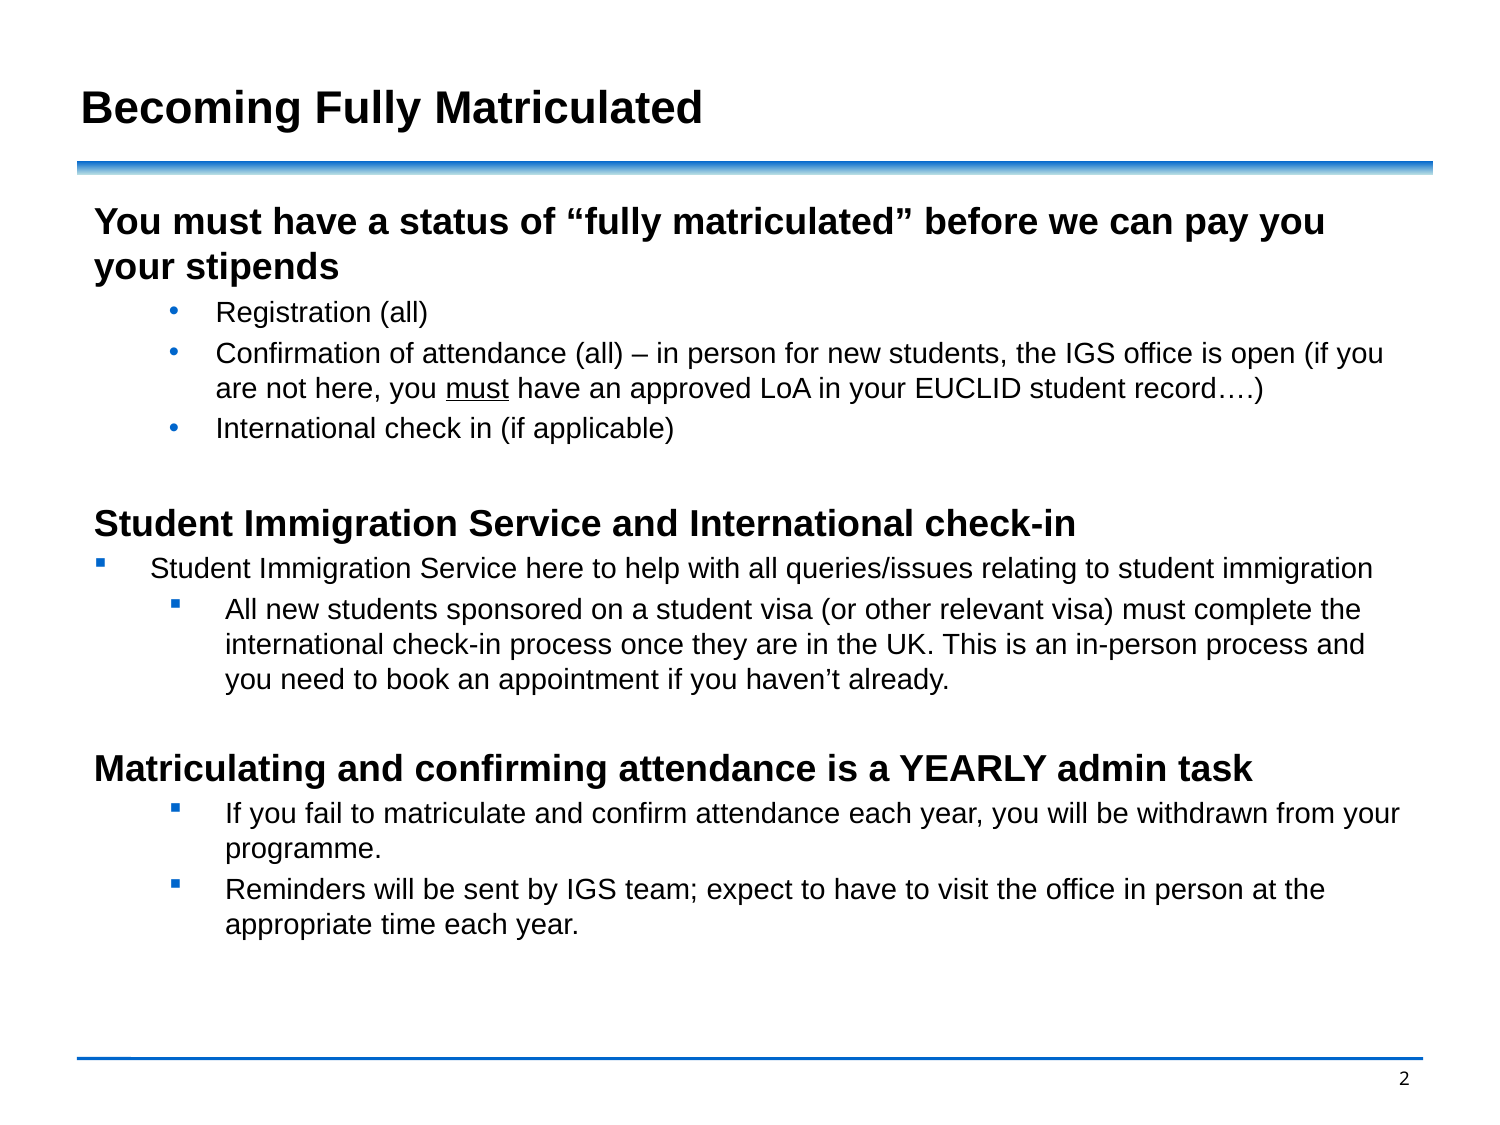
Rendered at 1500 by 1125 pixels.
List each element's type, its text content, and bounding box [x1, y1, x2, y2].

title Becoming Fully Matriculated [65, 46, 1458, 163]
slide_number 2 [1074, 1058, 1426, 1103]
text_box You must have a status of “fully matriculated” before we can pay you your stipends Registration (all) Confirmation of attendance (all) – in person for new students, the IGS office is open (if you are not here, you must have an approved LoA in your EUCLID student record….) International check in (if applicable) Student Immigration Service and International check-in Student Immigration Service here to help with all queries/issues relating to student immigration All new students sponsored on a student visa (or other relevant visa) must complete the international check-in process once they are in the UK. This is an in-person process and you need to book an appointment if you haven’t already. Matriculating and confirming attendance is a YEARLY admin task If you fail to matriculate and confirm attendance each year, you will be withdrawn from your programme. Reminders will be sent by IGS team; expect to have to visit the office in person at the appropriate time each year. [78, 189, 1425, 983]
